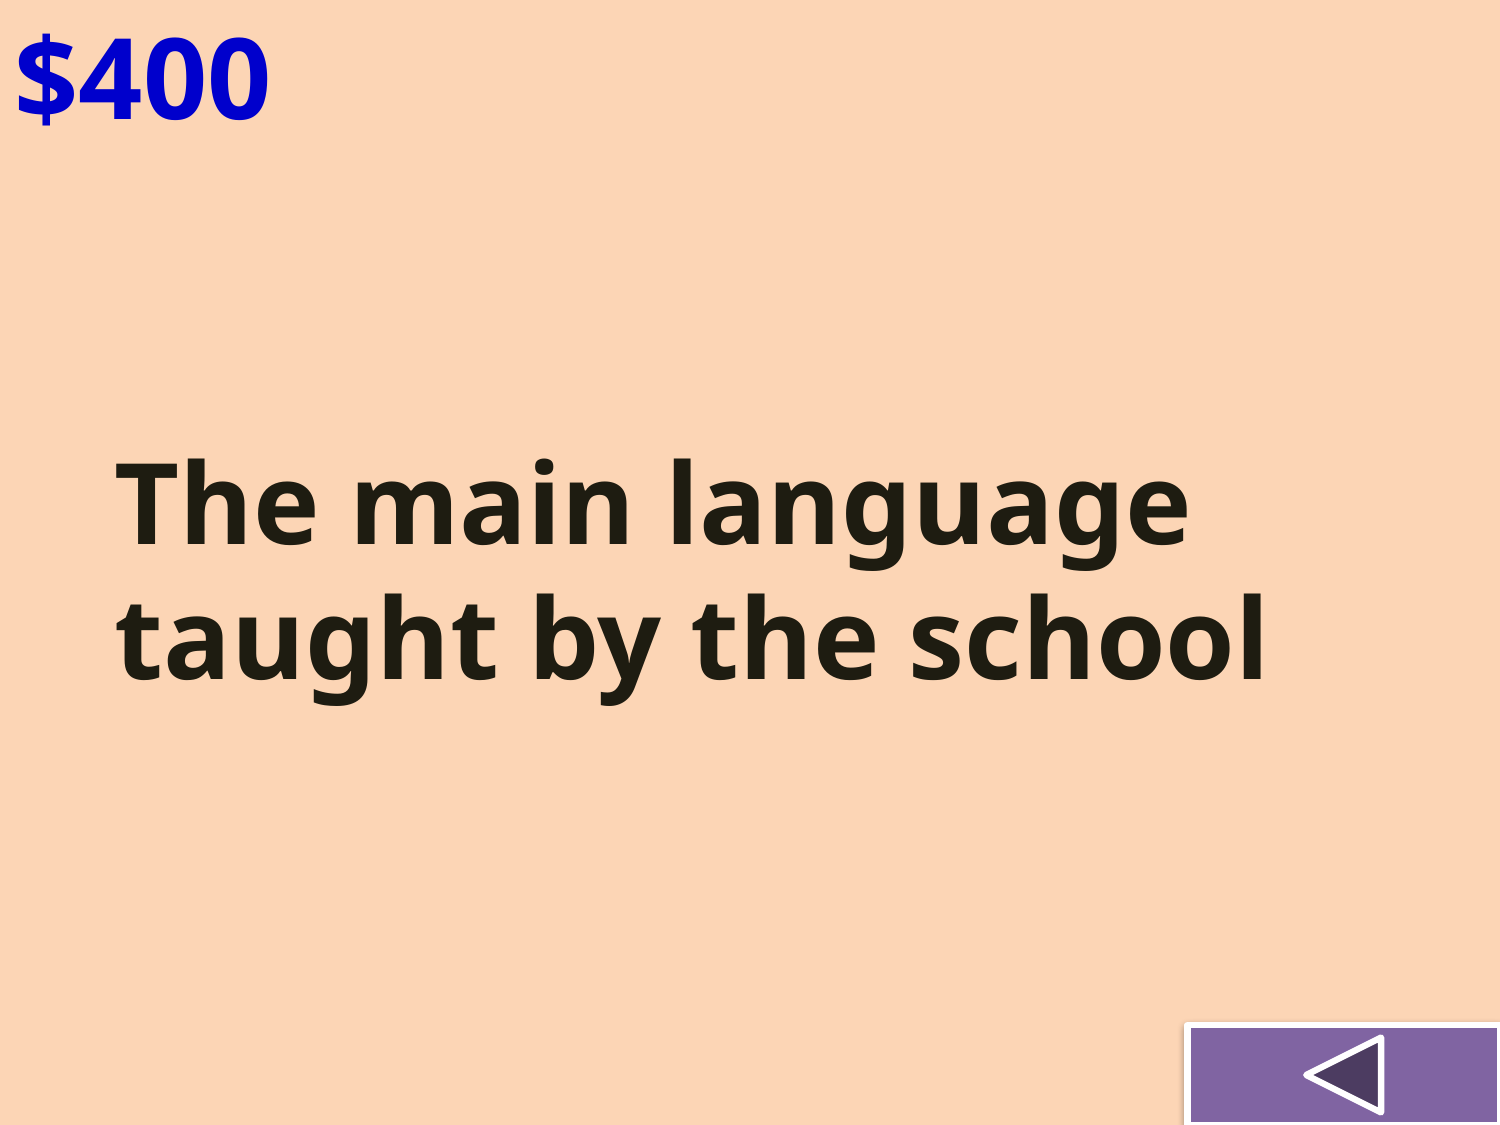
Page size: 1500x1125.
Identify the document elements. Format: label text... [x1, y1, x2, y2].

text_box The main language taught by the school [99, 424, 1500, 710]
text_box $400 [0, 0, 1425, 150]
text_box [1184, 1022, 1500, 1125]
